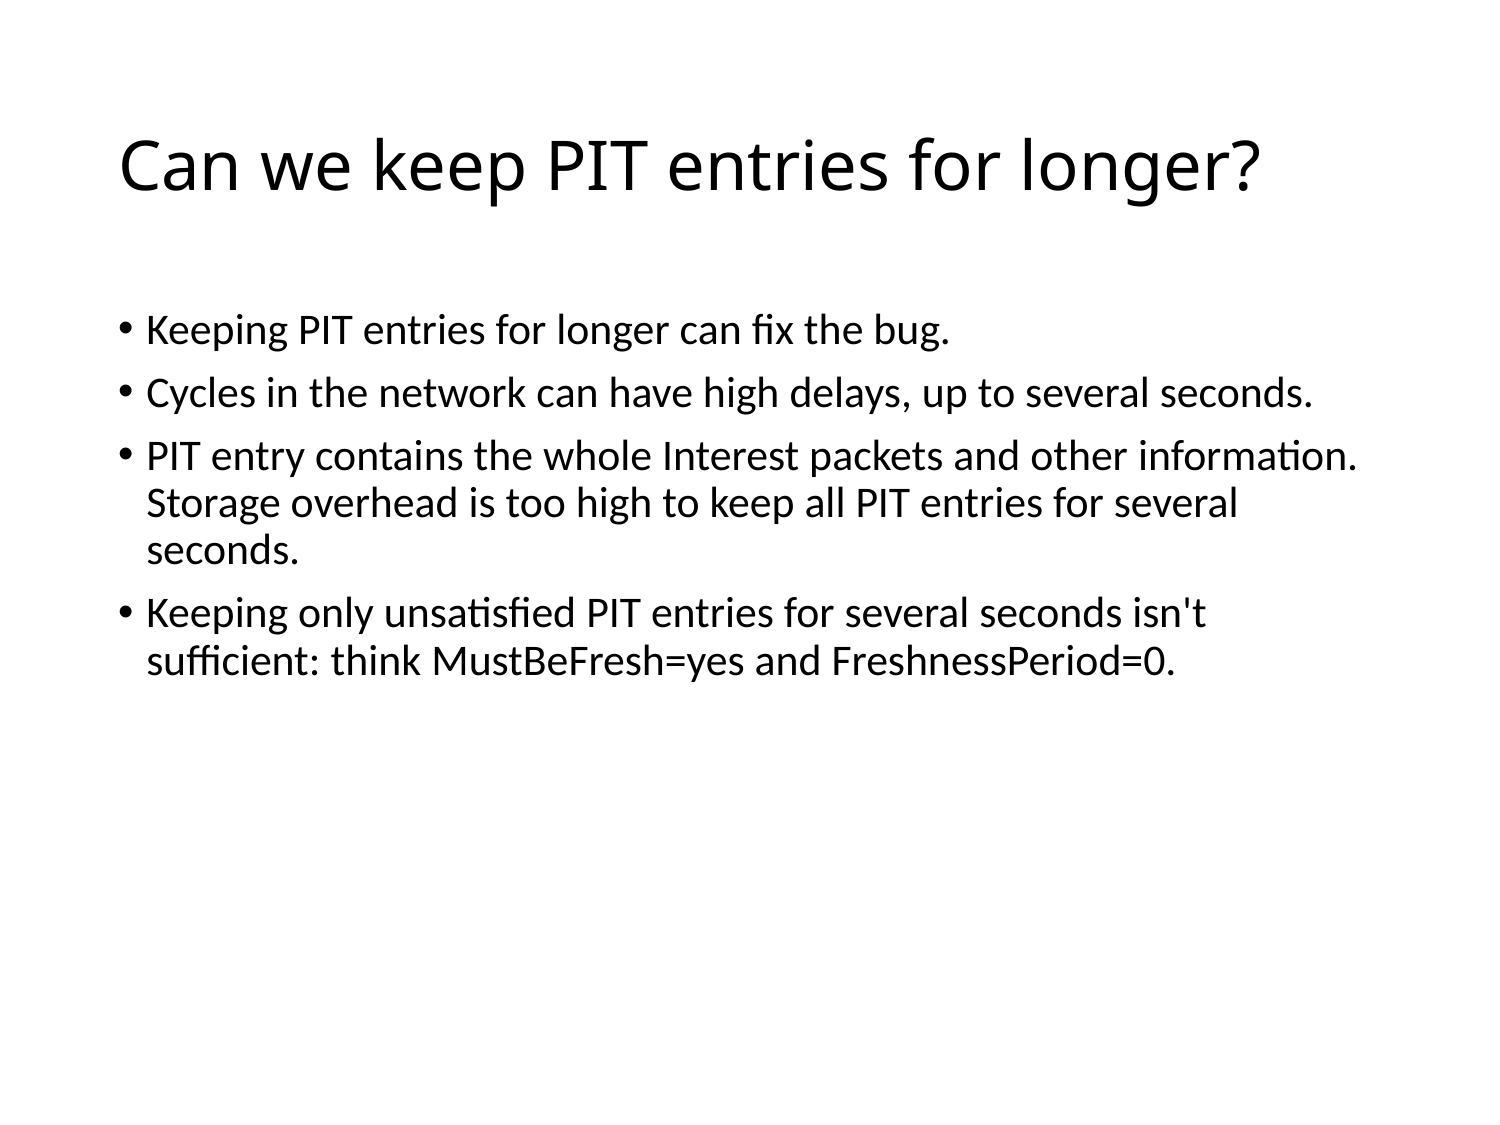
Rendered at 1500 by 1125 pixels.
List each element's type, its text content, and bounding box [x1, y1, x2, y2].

title Can we keep PIT entries for longer? [103, 59, 1397, 278]
list Keeping PIT entries for longer can fix the bug. Cycles in the network can have high delays, up to several seconds. PIT entry contains the whole Interest packets and other information. Storage overhead is too high to keep all PIT entries for several seconds. Keeping only unsatisfied PIT entries for several seconds isn't sufficient: think MustBeFresh=yes and FreshnessPeriod=0. [103, 299, 1397, 1014]
